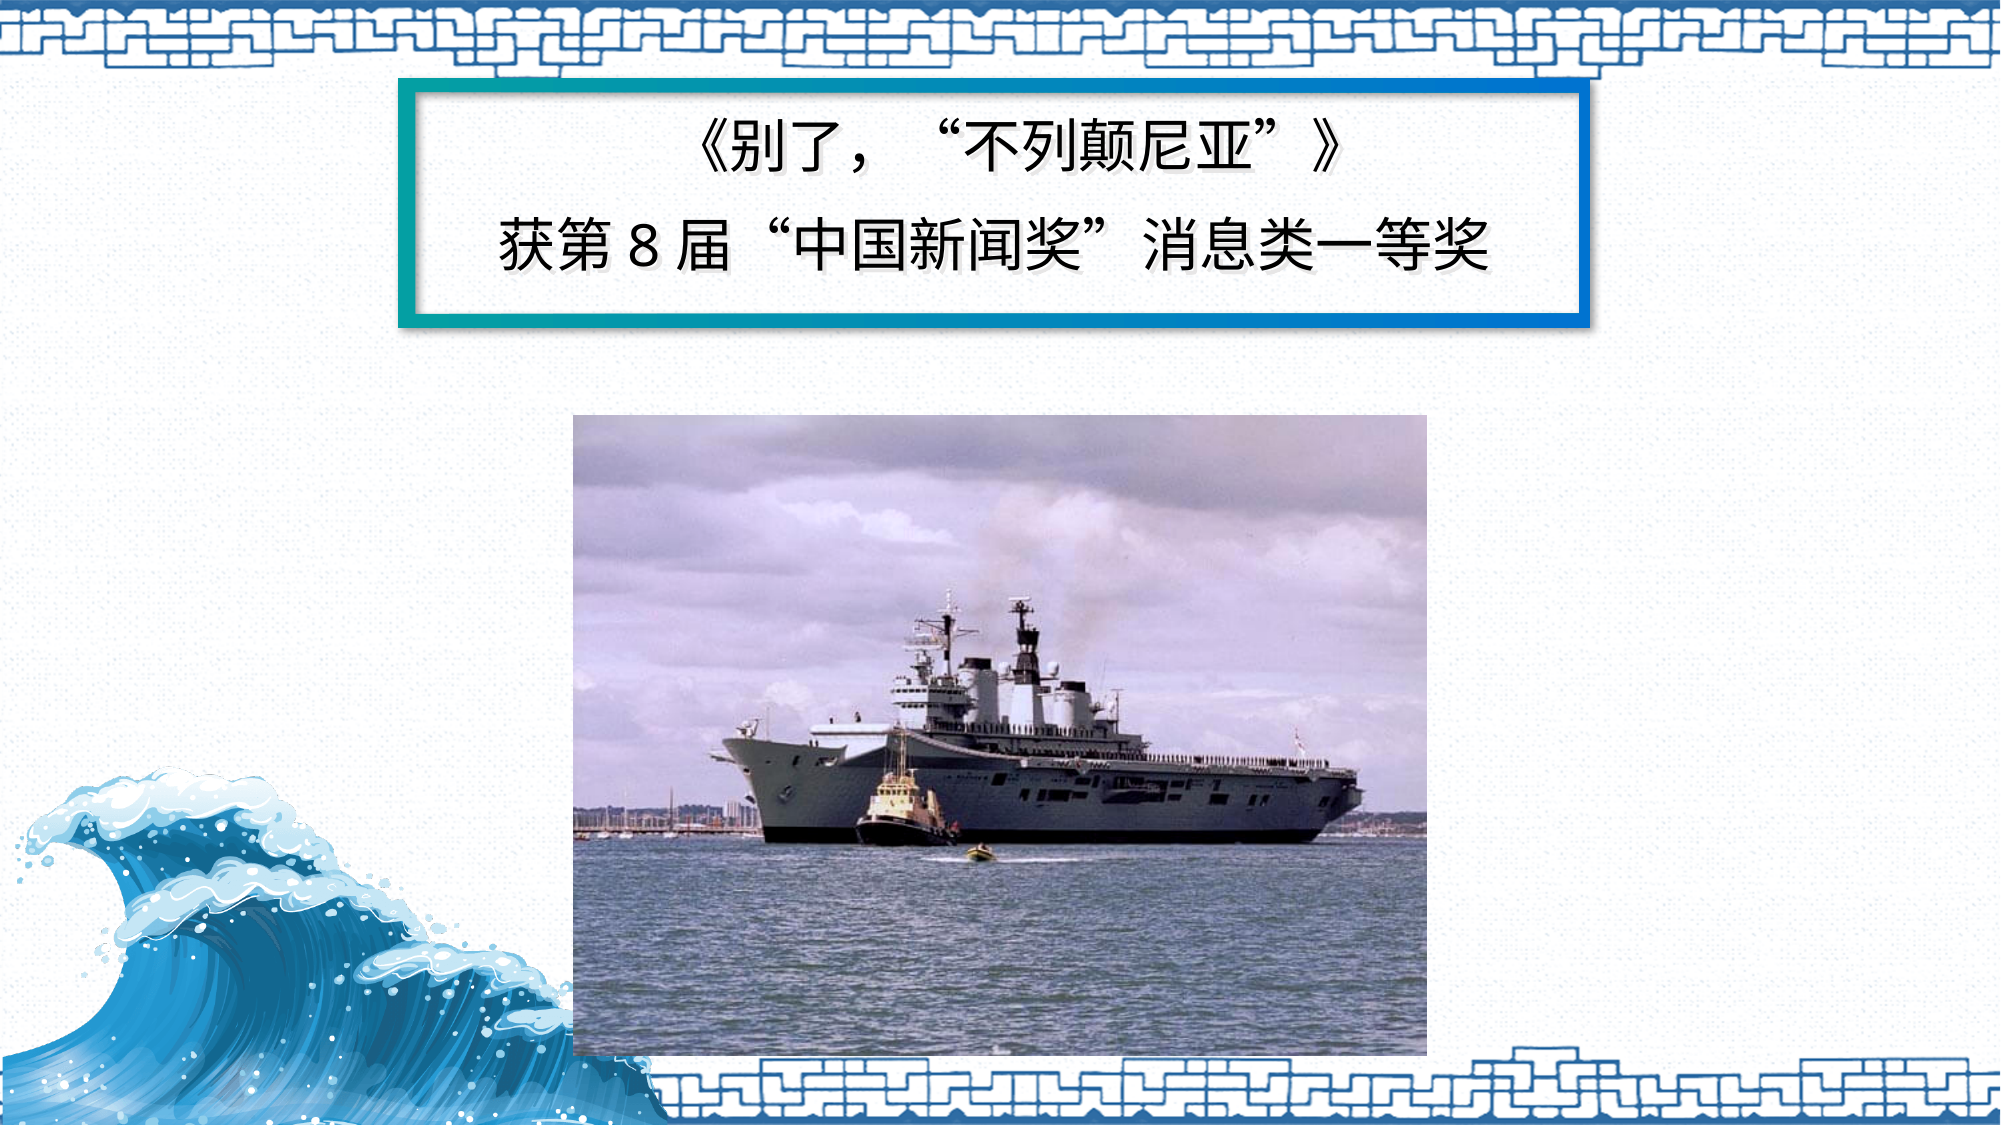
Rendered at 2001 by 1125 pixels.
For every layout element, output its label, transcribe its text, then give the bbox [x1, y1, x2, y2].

picture [0, 0, 2001, 1125]
text_box [397, 78, 1591, 329]
text_box 《别了，“不列颠尼亚”》 获第8届“中国新闻奖”消息类一等奖 [448, 103, 1540, 286]
